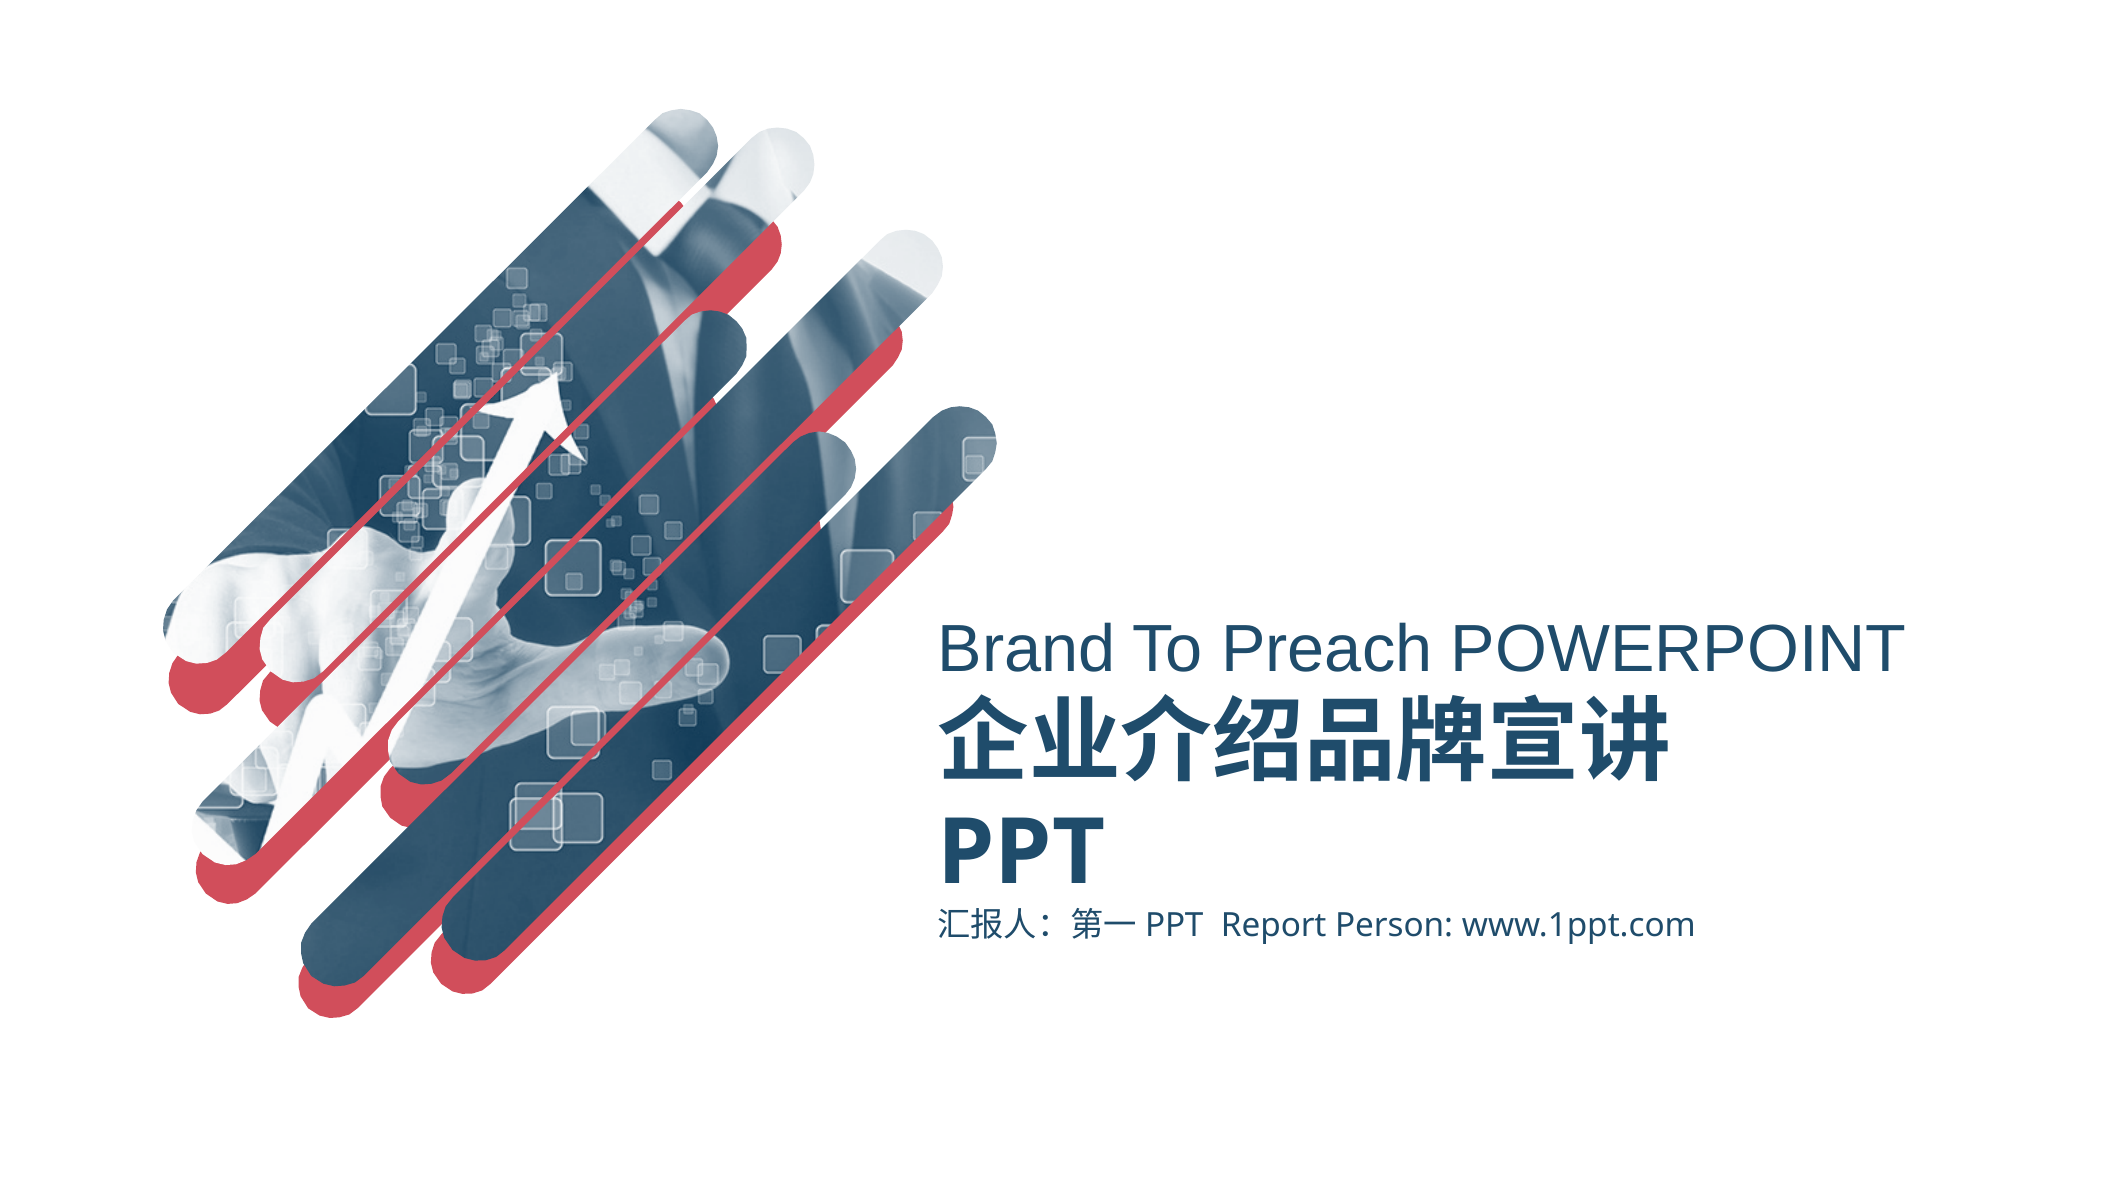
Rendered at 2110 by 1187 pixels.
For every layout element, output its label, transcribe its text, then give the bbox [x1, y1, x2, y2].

text_box 汇报人：第一PPT Report Person: www.1ppt.com [937, 902, 1790, 943]
text_box [168, 201, 683, 715]
text_box [301, 431, 857, 987]
text_box [430, 503, 954, 994]
text_box [298, 521, 821, 1018]
text_box [441, 406, 997, 961]
text_box [191, 310, 747, 866]
text_box [259, 222, 782, 727]
text_box Brand To Preach POWERPOINT [937, 604, 1917, 685]
text_box [259, 127, 815, 683]
text_box [380, 327, 903, 827]
text_box 企业介绍品牌宣讲PPT [937, 681, 1850, 902]
text_box [388, 229, 943, 785]
text_box [162, 108, 719, 664]
text_box [195, 398, 716, 904]
